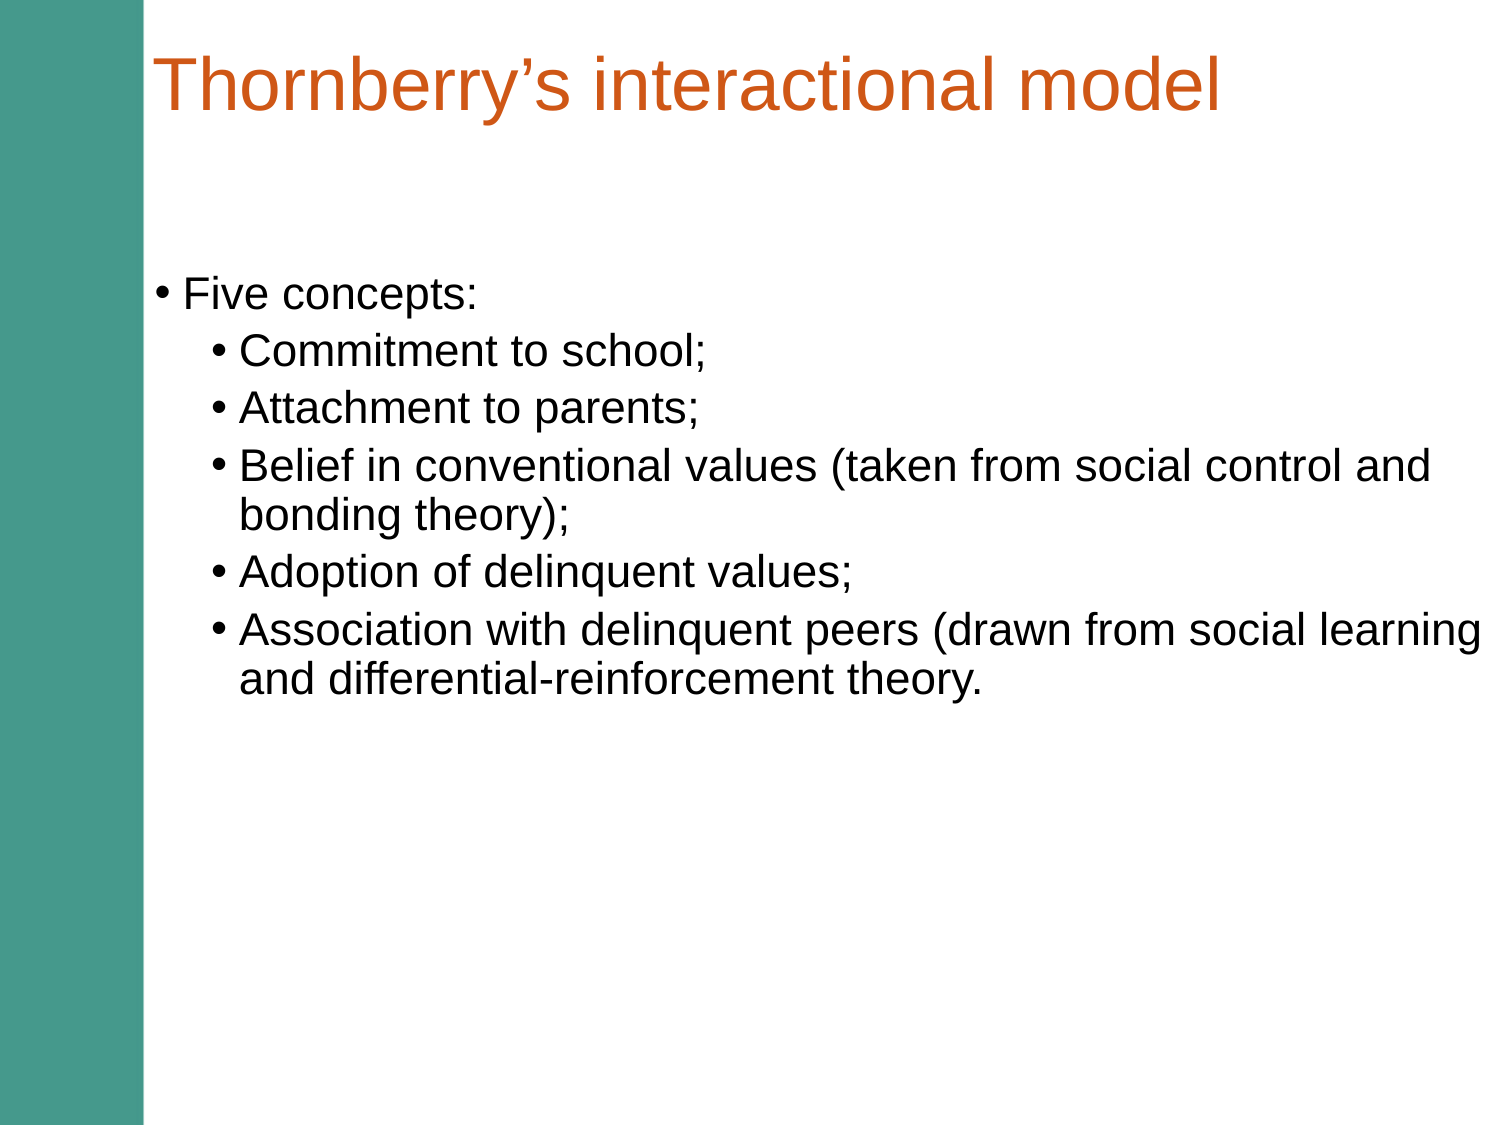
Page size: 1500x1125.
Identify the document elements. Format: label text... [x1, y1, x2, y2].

list Five concepts: Commitment to school; Attachment to parents; Belief in conventional values (taken from social control and bonding theory); Adoption of delinquent values; Association with delinquent peers (drawn from social learning and differential-reinforcement theory. [139, 262, 1500, 1062]
title Thornberry’s interactional model [137, 22, 1432, 150]
picture [0, 0, 1500, 1125]
